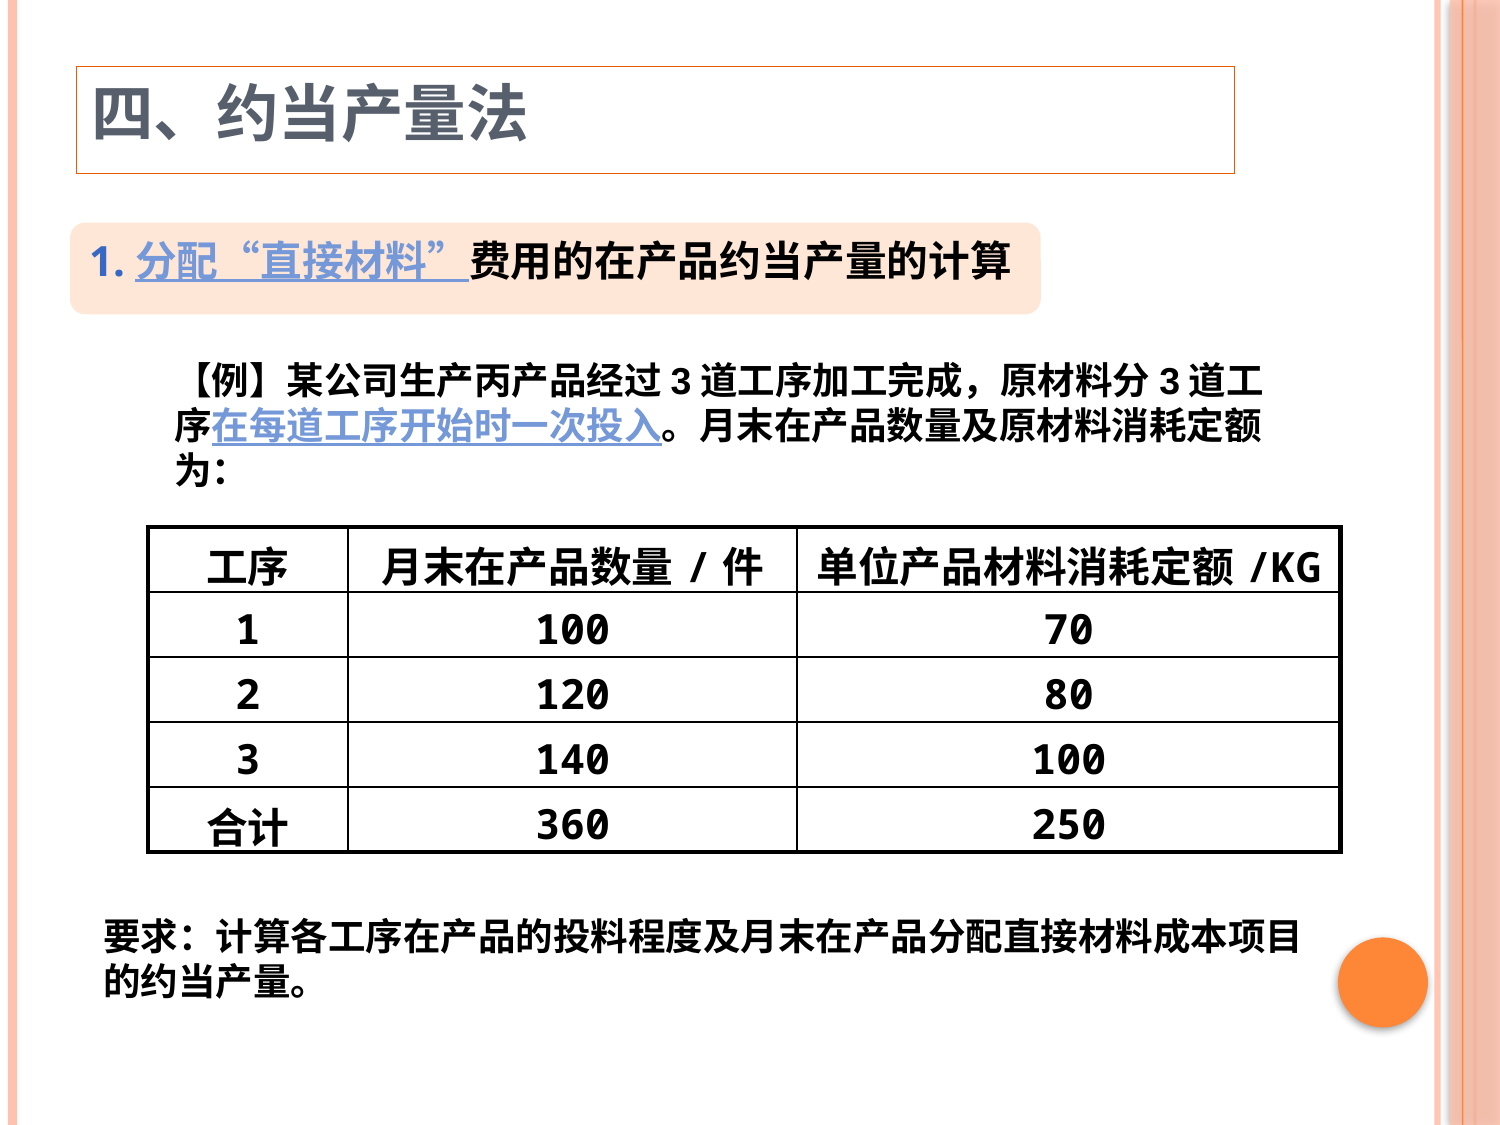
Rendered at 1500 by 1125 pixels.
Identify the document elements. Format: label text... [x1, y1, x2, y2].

table_cell 3 [150, 723, 347, 786]
table_header 单位产品材料消耗定额/KG [798, 529, 1338, 591]
table_header 工序 [150, 529, 347, 591]
table_cell 120 [349, 658, 796, 721]
text_box 1.分配“直接材料”费用的在产品约当产量的计算 [69, 222, 1041, 315]
table_cell 360 [349, 788, 796, 850]
table_cell 合计 [150, 788, 347, 850]
table_cell 140 [349, 723, 796, 786]
table_cell 100 [798, 723, 1338, 786]
table_header 月末在产品数量/件 [349, 529, 796, 591]
text_box 【例】某公司生产丙产品经过3道工序加工完成，原材料分3道工序在每道工序开始时一次投入。月末在产品数量及原材料消耗定额为： [159, 349, 1306, 500]
table_cell 70 [798, 593, 1338, 656]
table_cell 100 [349, 593, 796, 656]
text_box 要求：计算各工序在产品的投料程度及月末在产品分配直接材料成本项目的约当产量。 [88, 905, 1353, 1010]
text_box 四、约当产量法 [76, 66, 1235, 174]
table_cell 2 [150, 658, 347, 721]
table_cell 80 [798, 658, 1338, 721]
table_cell 250 [798, 788, 1338, 850]
table_cell 1 [150, 593, 347, 656]
